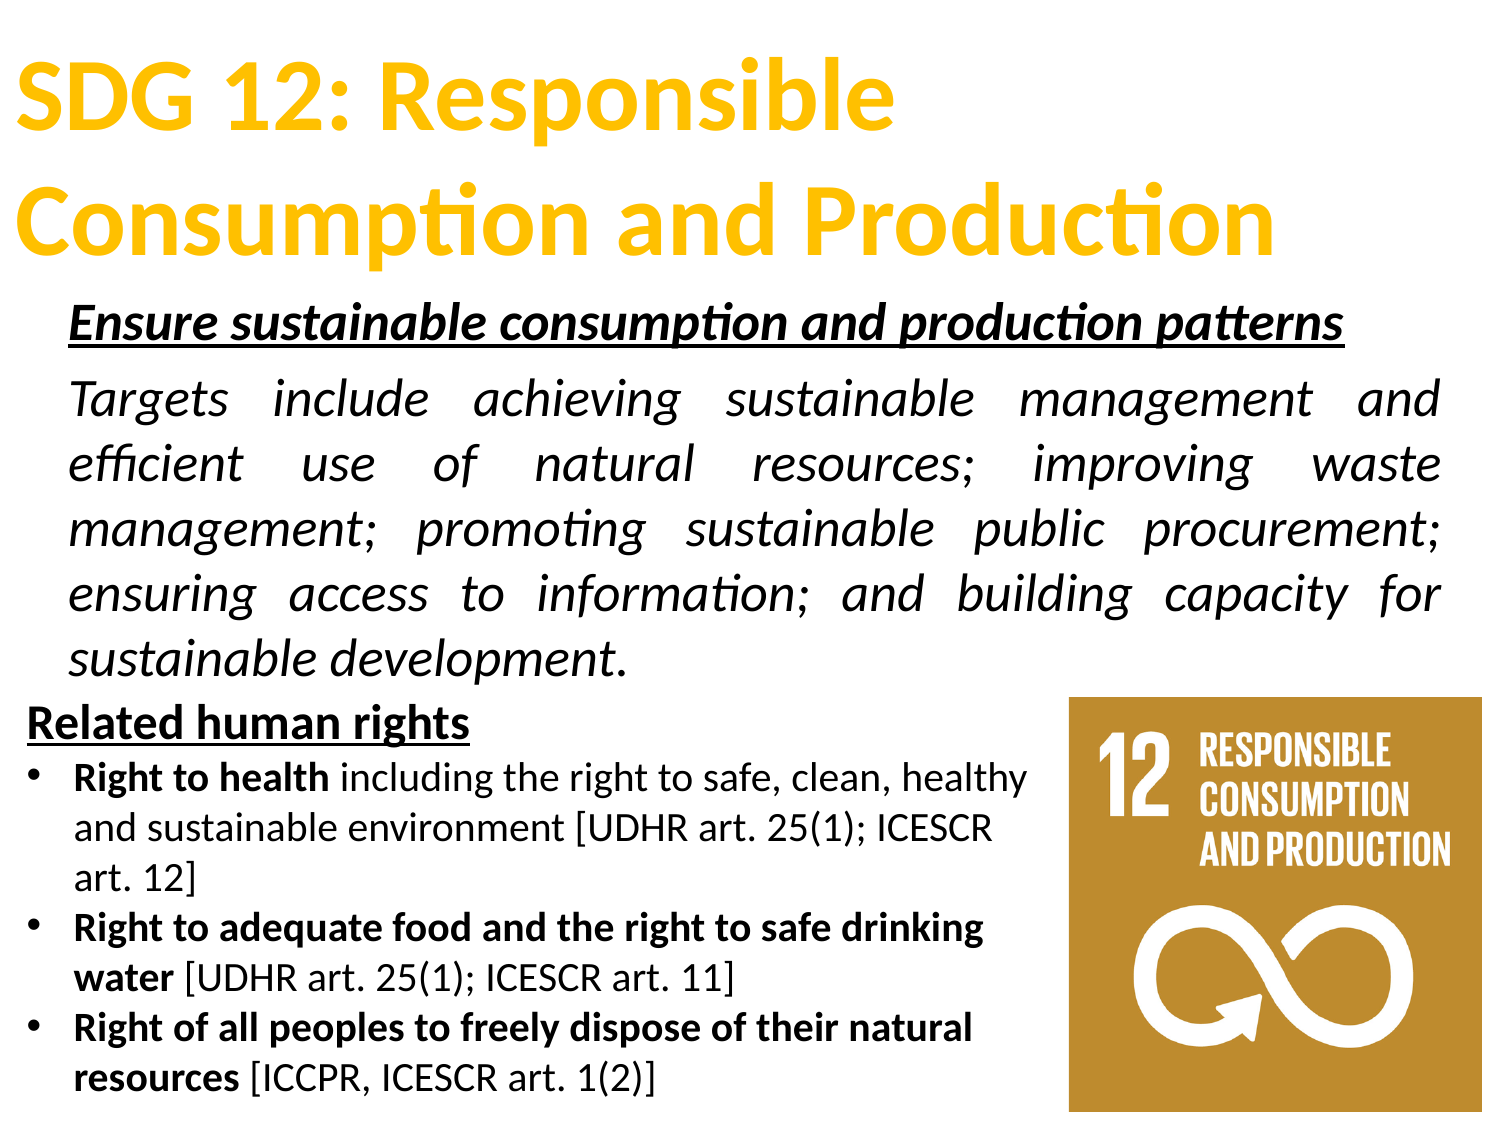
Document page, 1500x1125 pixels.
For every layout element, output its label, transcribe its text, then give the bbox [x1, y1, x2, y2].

title SDG 12: Responsible Consumption and Production [0, 30, 1500, 273]
text_box Related human rights Right to health including the right to safe, clean, healthy and sustainable environment [UDHR art. 25(1); ICESCR art. 12] Right to adequate food and the right to safe drinking water [UDHR art. 25(1); ICESCR art. 11] Right of all peoples to freely dispose of their natural resources [ICCPR, ICESCR art. 1(2)] [11, 682, 1069, 1108]
picture [1068, 697, 1483, 1112]
subtitle Ensure sustainable consumption and production patterns Targets include achieving sustainable management and efficient use of natural resources; improving waste management; promoting sustainable public procurement; ensuring access to information; and building capacity for sustainable development. [53, 278, 1459, 696]
